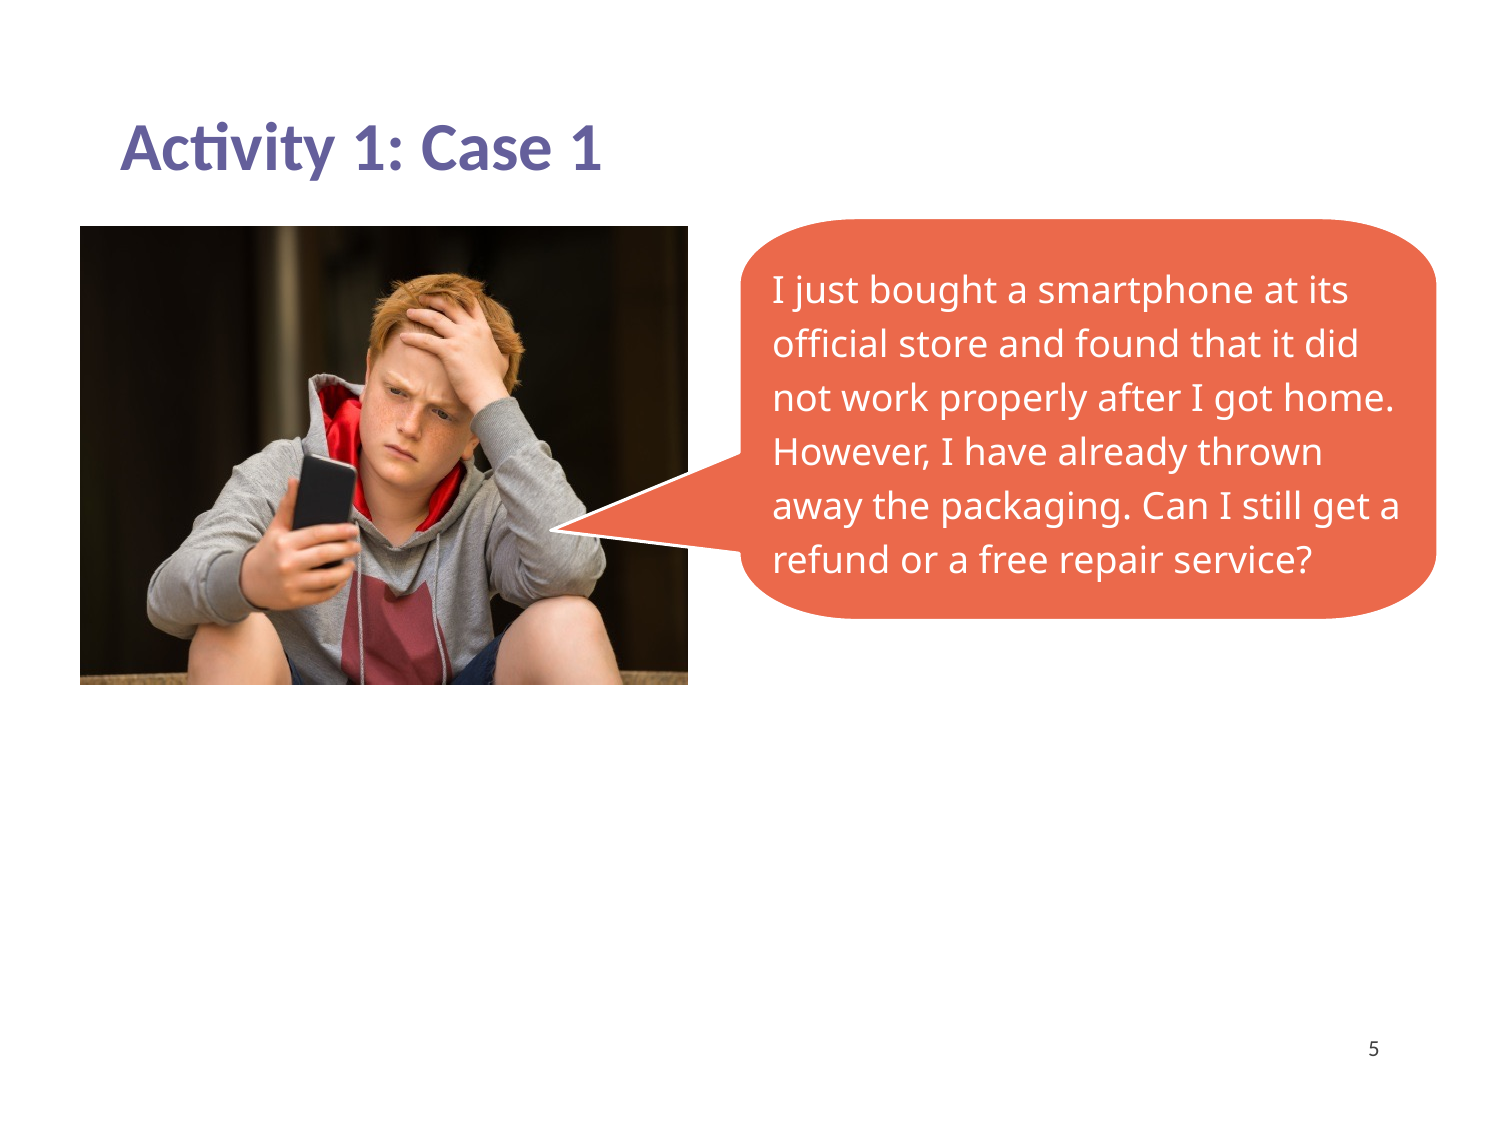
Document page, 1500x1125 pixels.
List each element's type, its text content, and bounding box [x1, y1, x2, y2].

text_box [550, 188, 1439, 650]
picture [80, 226, 689, 685]
list Activity 1: Case 1 [119, 113, 1381, 226]
slide_number 5 [1358, 1035, 1381, 1062]
